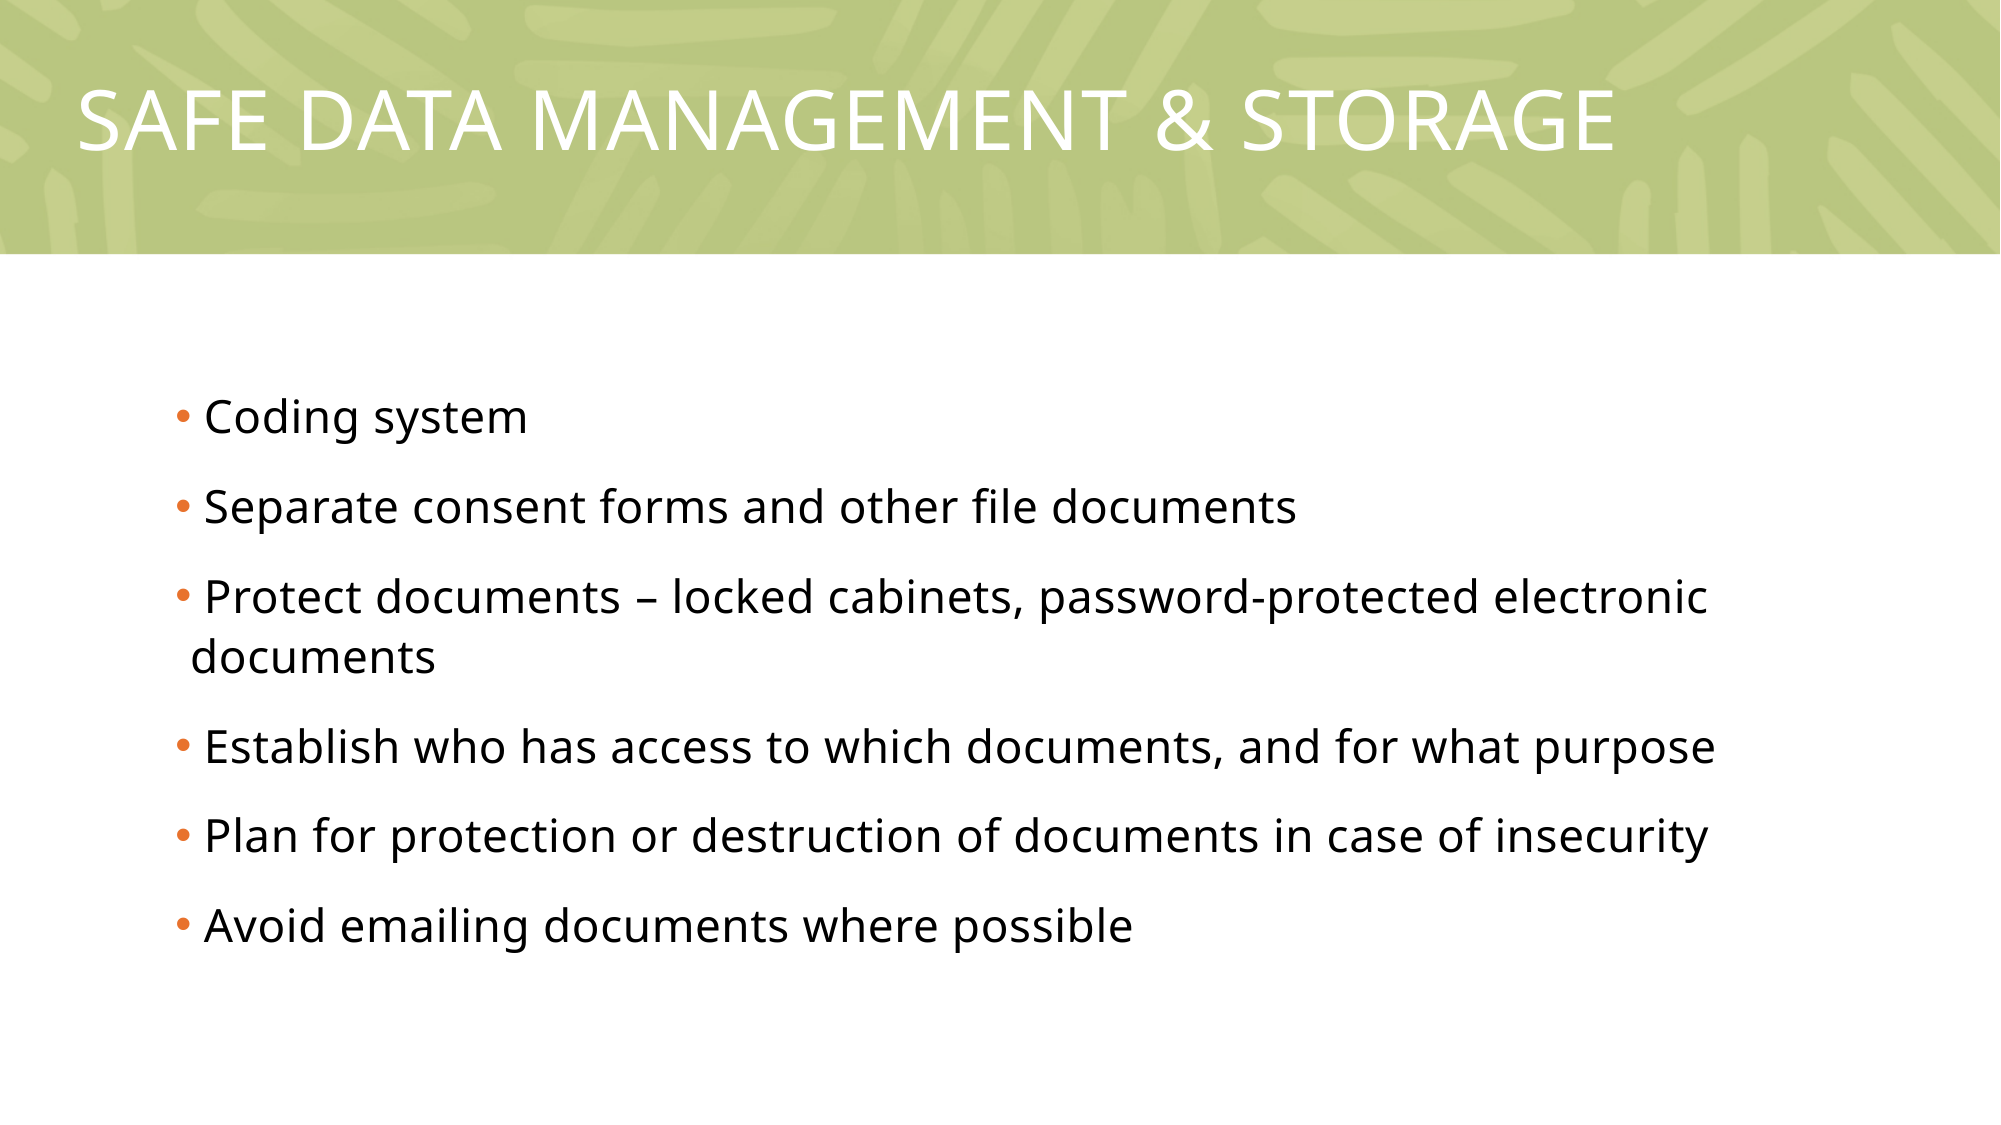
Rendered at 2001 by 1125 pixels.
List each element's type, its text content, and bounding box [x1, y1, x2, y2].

picture [0, 0, 2000, 1125]
title Safe data management & storage [61, 33, 1938, 220]
list Coding system Separate consent forms and other file documents Protect documents – locked cabinets, password-protected electronic documents Establish who has access to which documents, and for what purpose Plan for protection or destruction of documents in case of insecurity Avoid emailing documents where possible [167, 374, 1763, 1036]
